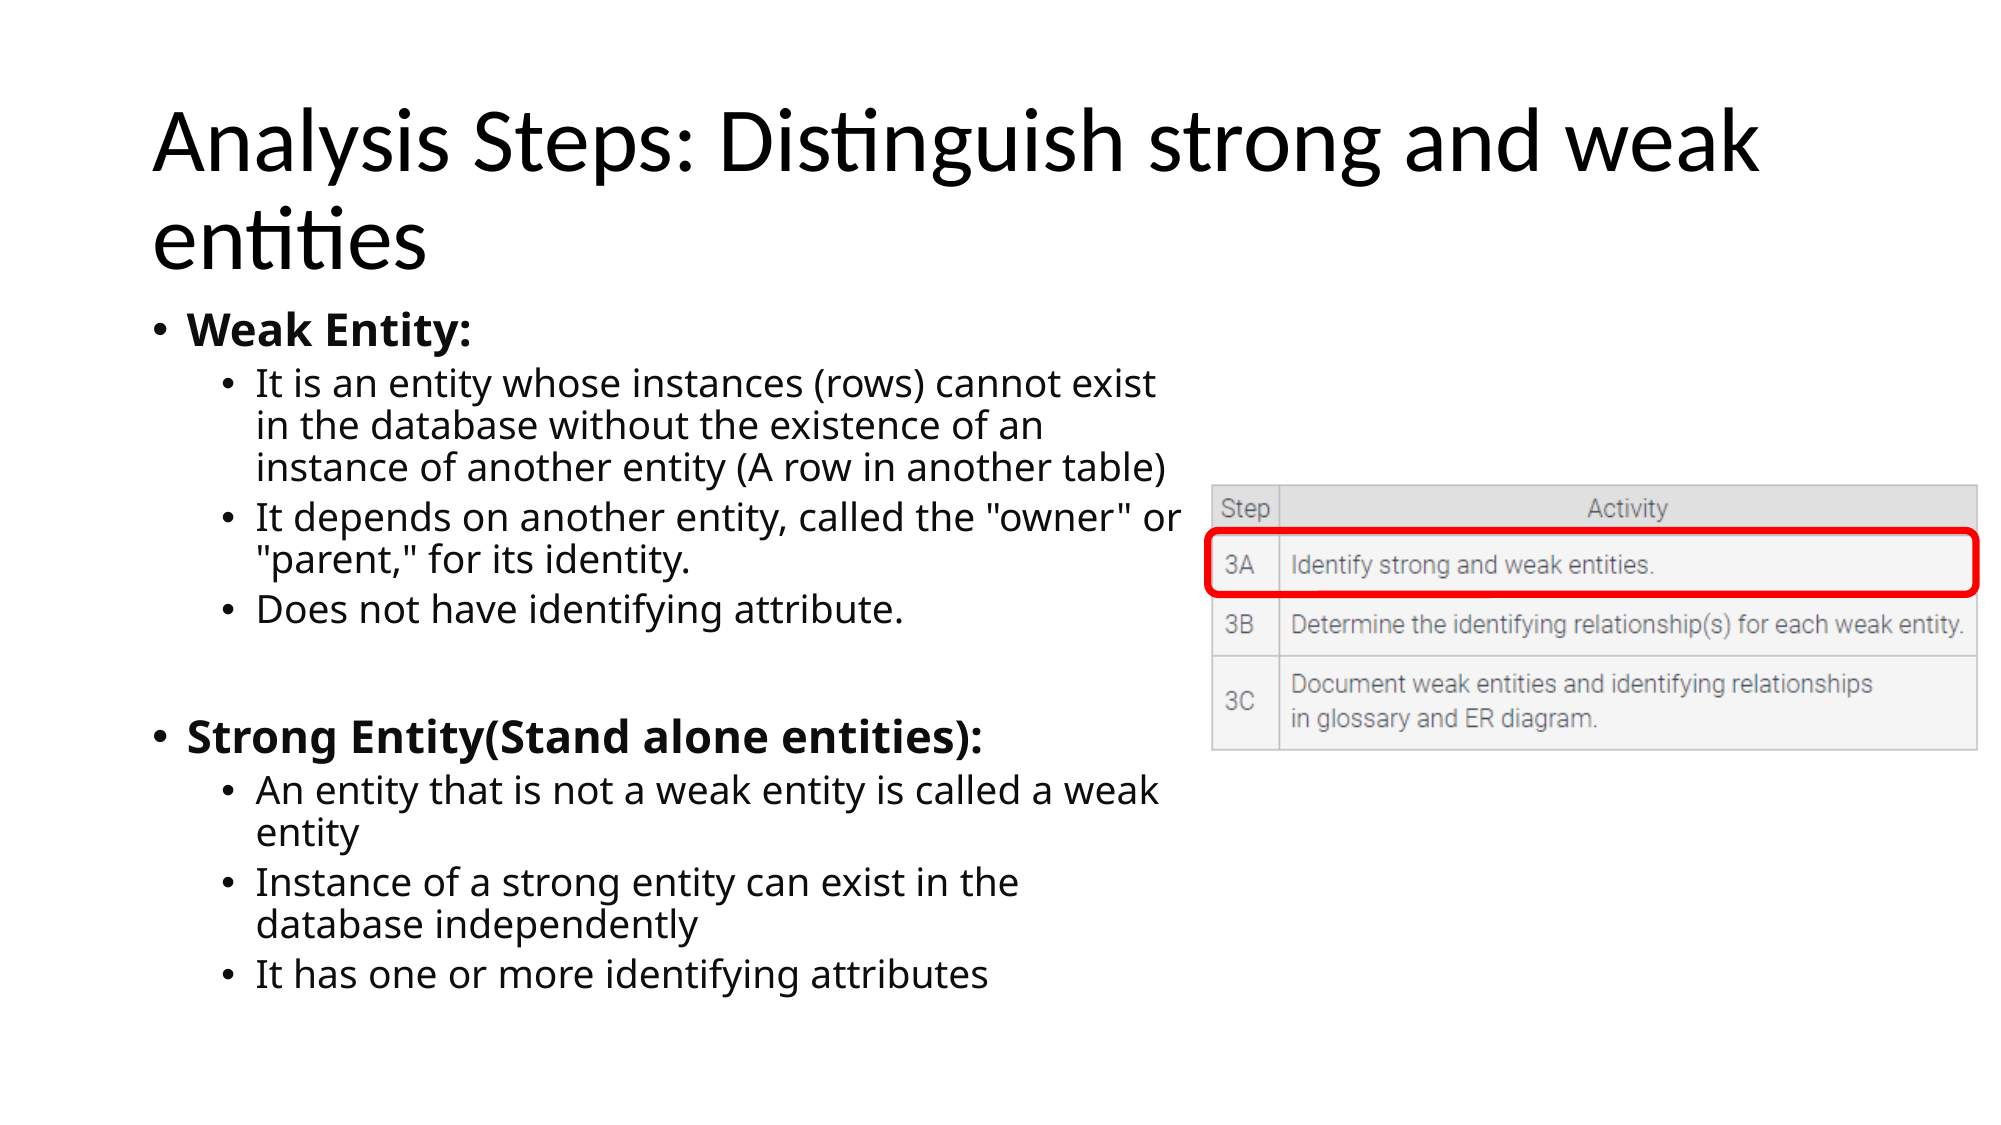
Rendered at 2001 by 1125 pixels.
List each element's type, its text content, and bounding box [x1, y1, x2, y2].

picture [1196, 469, 2000, 765]
list Weak Entity: It is an entity whose instances (rows) cannot exist in the database without the existence of an instance of another entity (A row in another table) It depends on another entity, called the "owner" or "parent," for its identity. Does not have identifying attribute. Strong Entity(Stand alone entities): An entity that is not a weak entity is called a weak entity Instance of a strong entity can exist in the database independently It has one or more identifying attributes [137, 299, 1208, 1014]
title Analysis Steps: Distinguish strong and weak entities [137, 82, 1863, 300]
